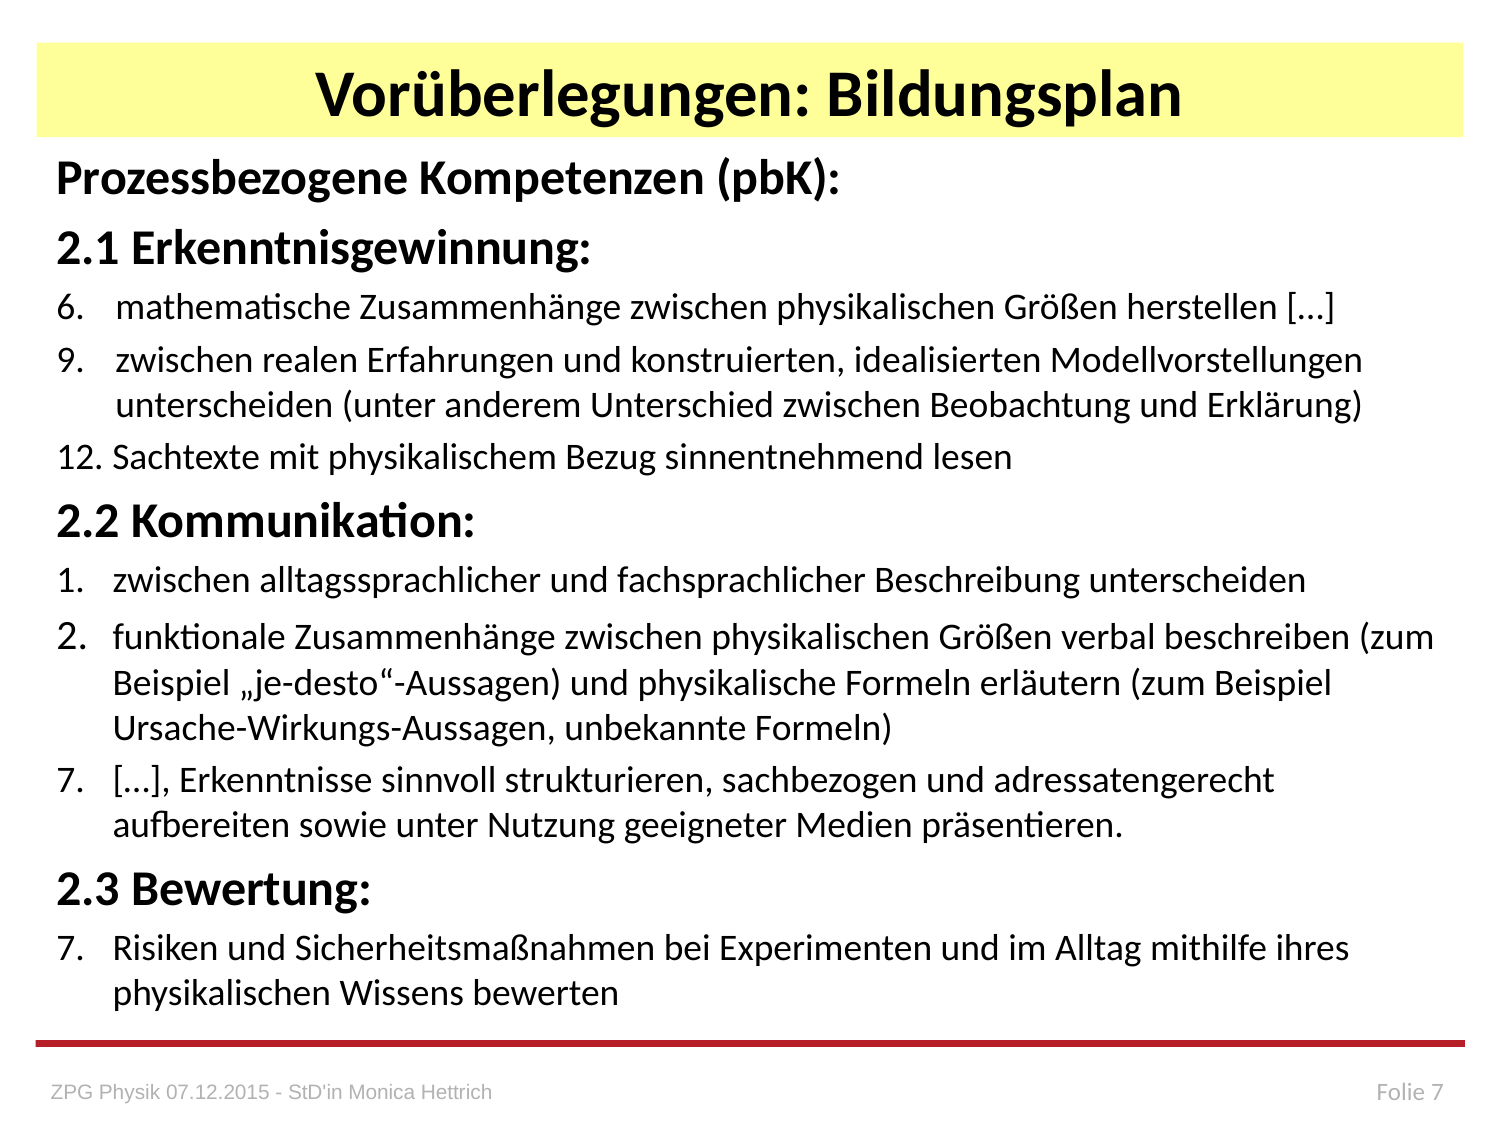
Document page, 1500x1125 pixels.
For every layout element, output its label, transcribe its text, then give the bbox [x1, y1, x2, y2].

slide_number Folie 7 [1108, 1060, 1459, 1121]
footer ZPG Physik 07.12.2015 - StD'in Monica Hettrich [35, 1061, 768, 1122]
title Vorüberlegungen: Bildungsplan [41, 42, 1459, 149]
list Prozessbezogene Kompetenzen (pbK): 2.1 Erkenntnisgewinnung: 6. mathematische Zusammenhänge zwischen physikalischen Größen herstellen […] 9. zwischen realen Erfahrungen und konstruierten, idealisierten Modellvorstellungen unterscheiden (unter anderem Unterschied zwischen Beobachtung und Erklärung) 12. Sachtexte mit physikalischem Bezug sinnentnehmend lesen 2.2 Kommunikation: 1. zwischen alltagssprachlicher und fachsprachlicher Beschreibung unterscheiden 2. funktionale Zusammenhänge zwischen physikalischen Größen verbal beschreiben (zum Beispiel „je-desto“-Aussagen) und physikalische Formeln erläutern (zum Beispiel Ursache-Wirkungs-Aussagen, unbekannte Formeln) 7. […], Erkenntnisse sinnvoll strukturieren, sachbezogen und adressatengerecht aufbereiten sowie unter Nutzung geeigneter Medien präsentieren. 2.3 Bewertung: 7. Risiken und Sicherheitsmaßnahmen bei Experimenten und im Alltag mithilfe ihres physikalischen Wissens bewerten [41, 149, 1459, 1071]
